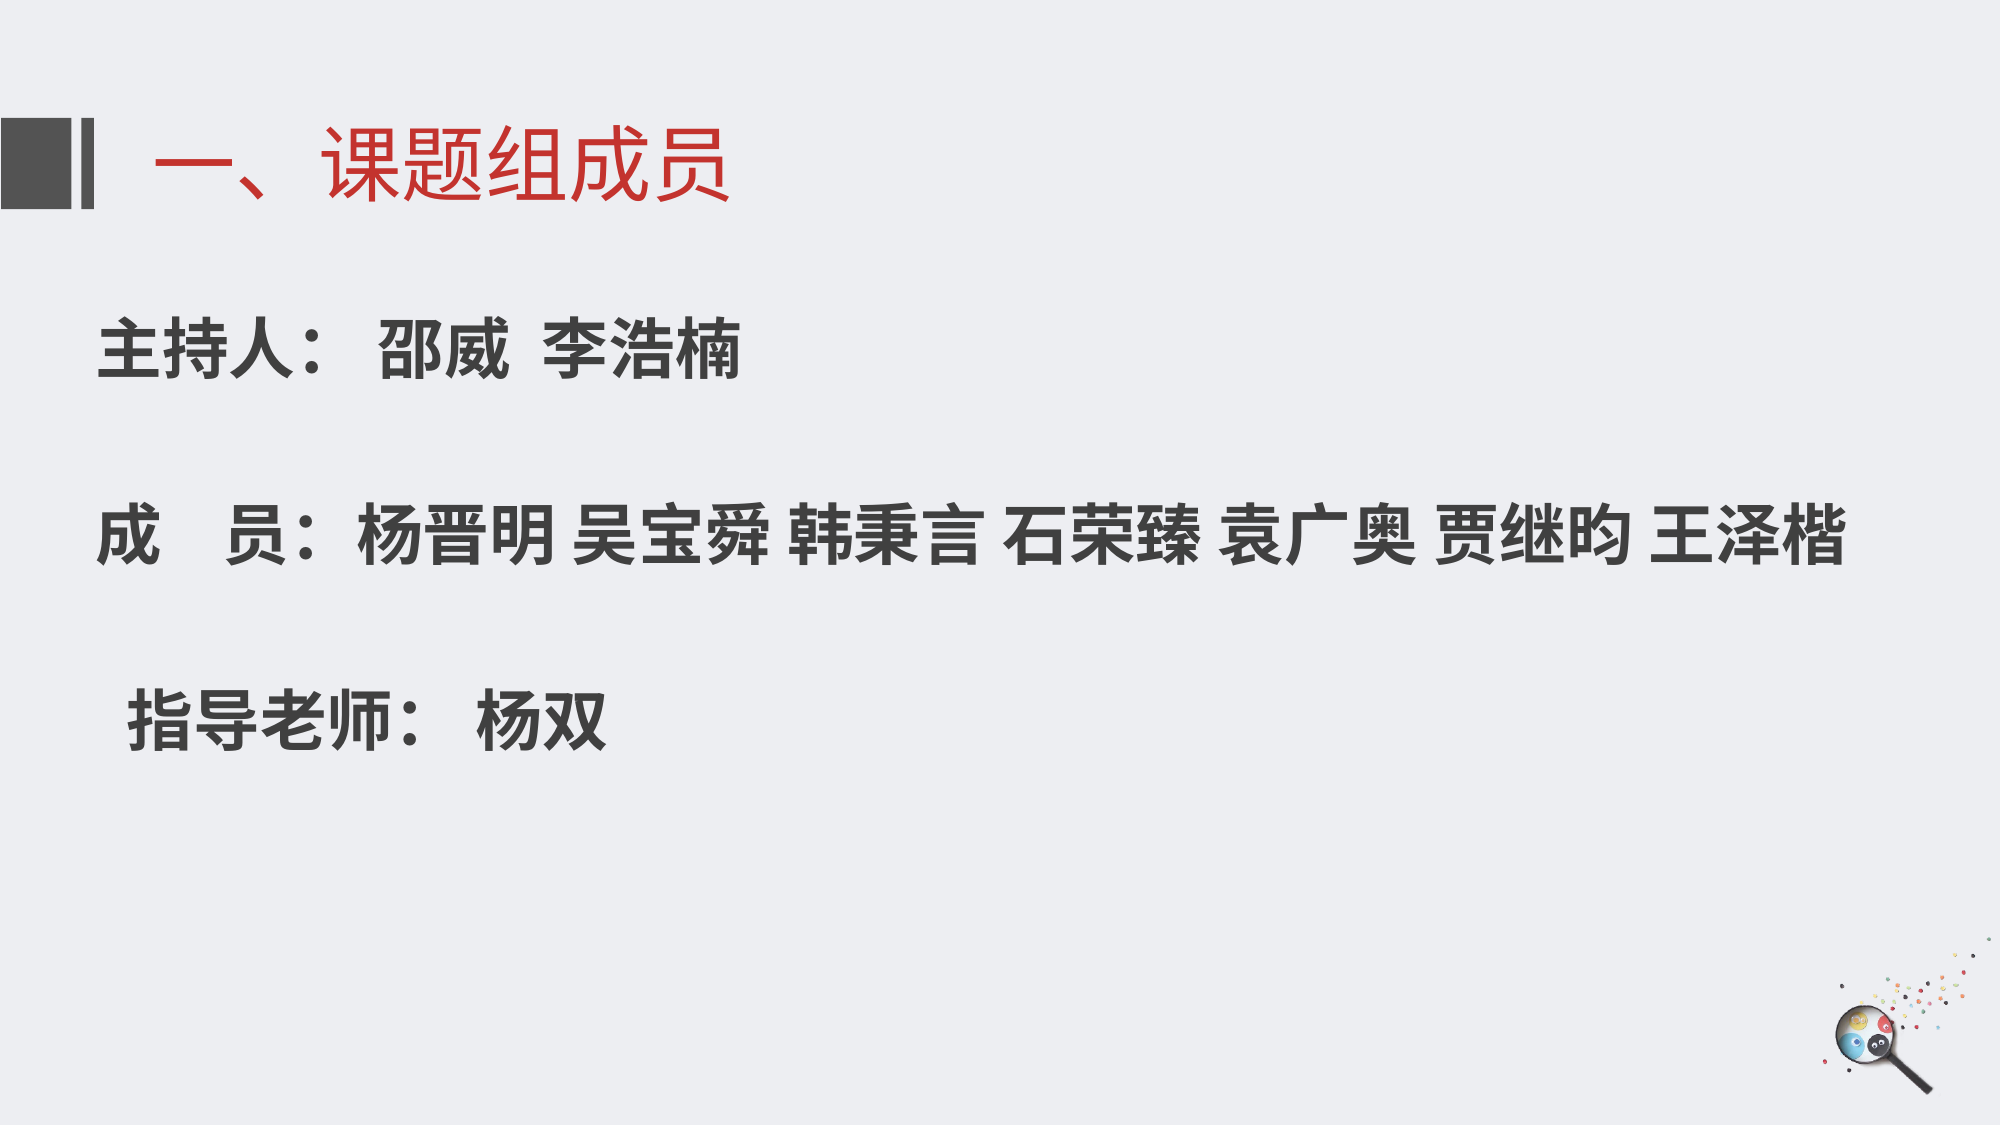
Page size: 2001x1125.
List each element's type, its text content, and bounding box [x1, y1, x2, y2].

title 一、课题组成员 [137, 59, 1863, 227]
text_box 主持人： 邵威 李浩楠 成 员：杨晋明 吴宝舜 韩秉言 石荣臻 袁广奥 贾继昀 王泽楷 指导老师： 杨双 [80, 227, 2000, 1125]
